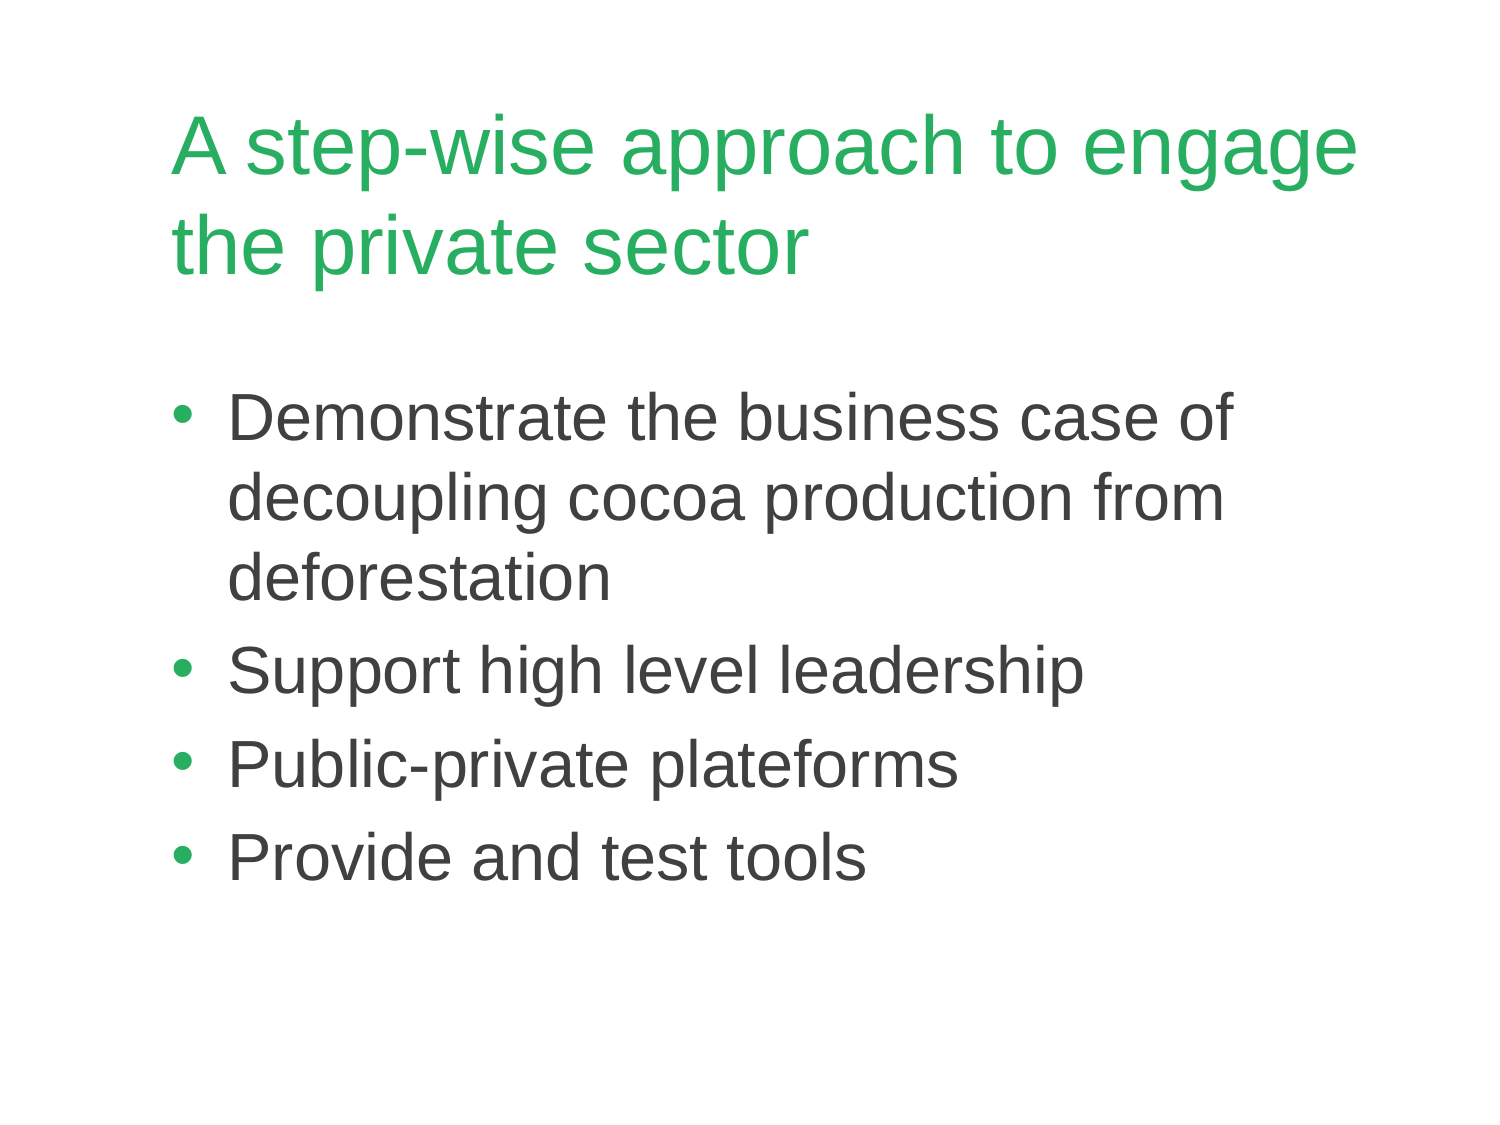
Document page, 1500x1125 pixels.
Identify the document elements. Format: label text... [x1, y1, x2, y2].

list Demonstrate the business case of decoupling cocoa production from deforestation Support high level leadership Public-private plateforms Provide and test tools [159, 361, 1425, 1005]
title A step-wise approach to engage the private sector [159, 90, 1424, 303]
